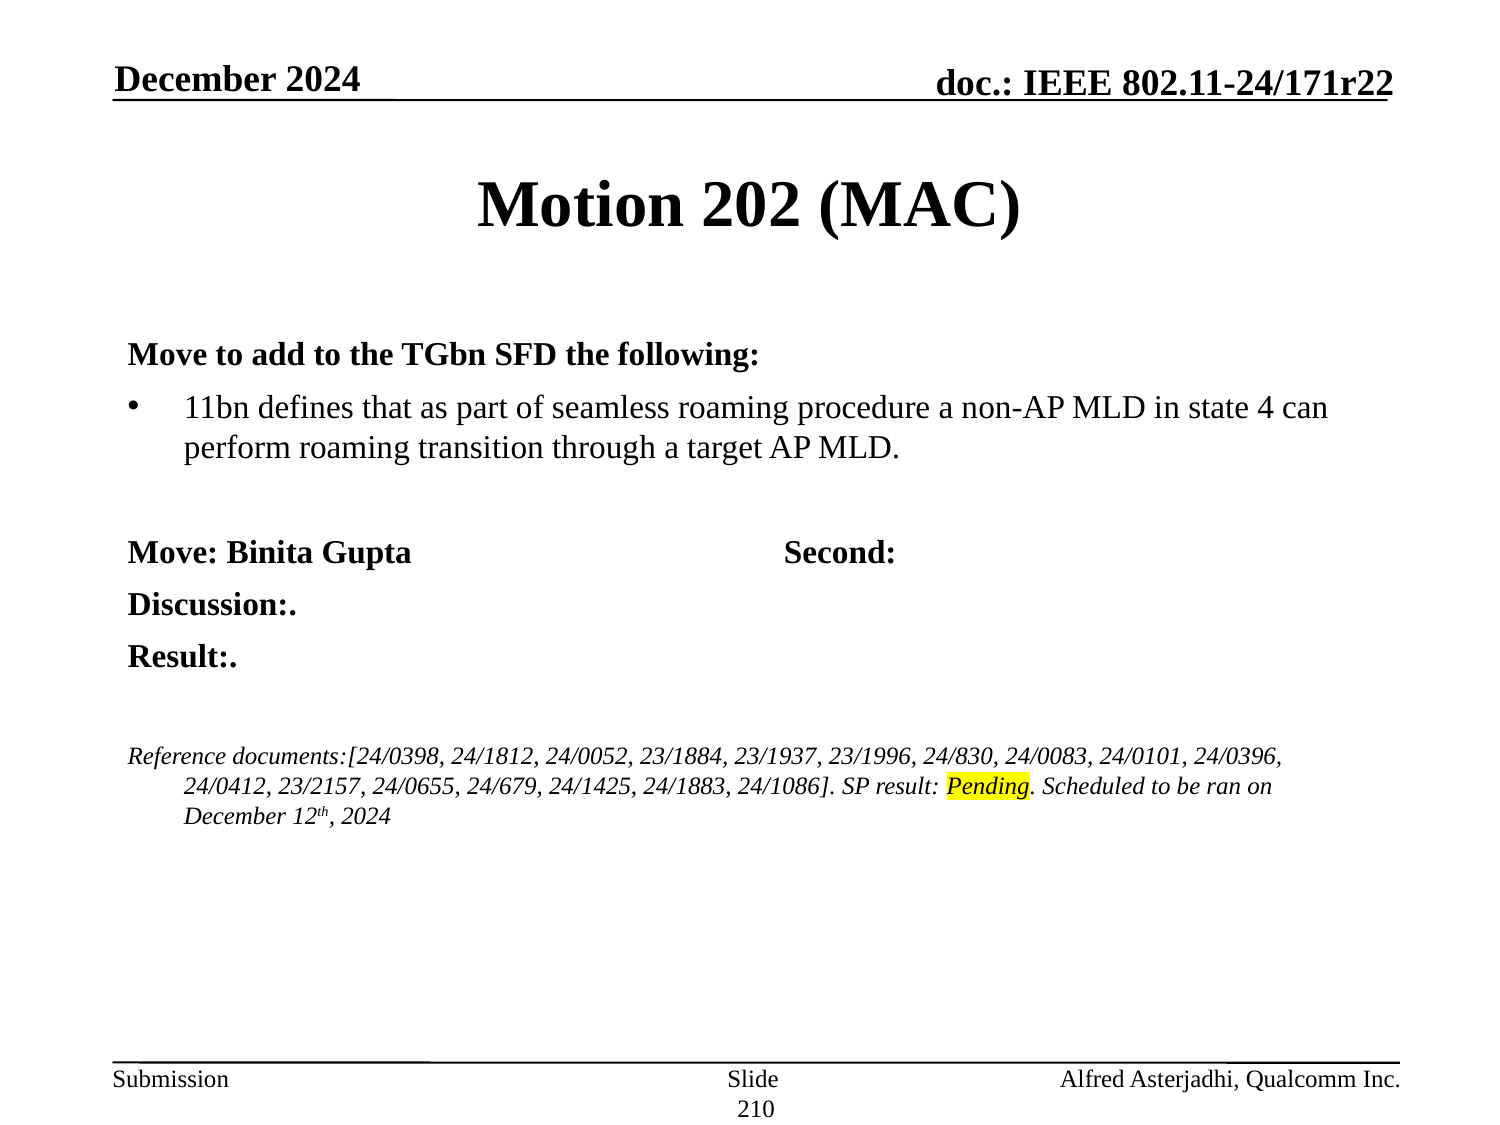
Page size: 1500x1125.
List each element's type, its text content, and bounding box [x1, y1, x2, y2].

list Move to add to the TGbn SFD the following: 11bn defines that as part of seamless roaming procedure a non-AP MLD in state 4 can perform roaming transition through a target AP MLD. Move: Binita Gupta Second: Discussion:. Result:. Reference documents:[24/0398, 24/1812, 24/0052, 23/1884, 23/1937, 23/1996, 24/830, 24/0083, 24/0101, 24/0396, 24/0412, 23/2157, 24/0655, 24/679, 24/1425, 24/1883, 24/1086]. SP result: Pending. Scheduled to be ran on December 12th, 2024 [112, 324, 1388, 1000]
title Motion 202 (MAC) [112, 112, 1388, 288]
footer Alfred Asterjadhi, Qualcomm Inc. [878, 1061, 1402, 1093]
slide_number Slide 210 [712, 1061, 800, 1123]
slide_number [114, 54, 423, 100]
